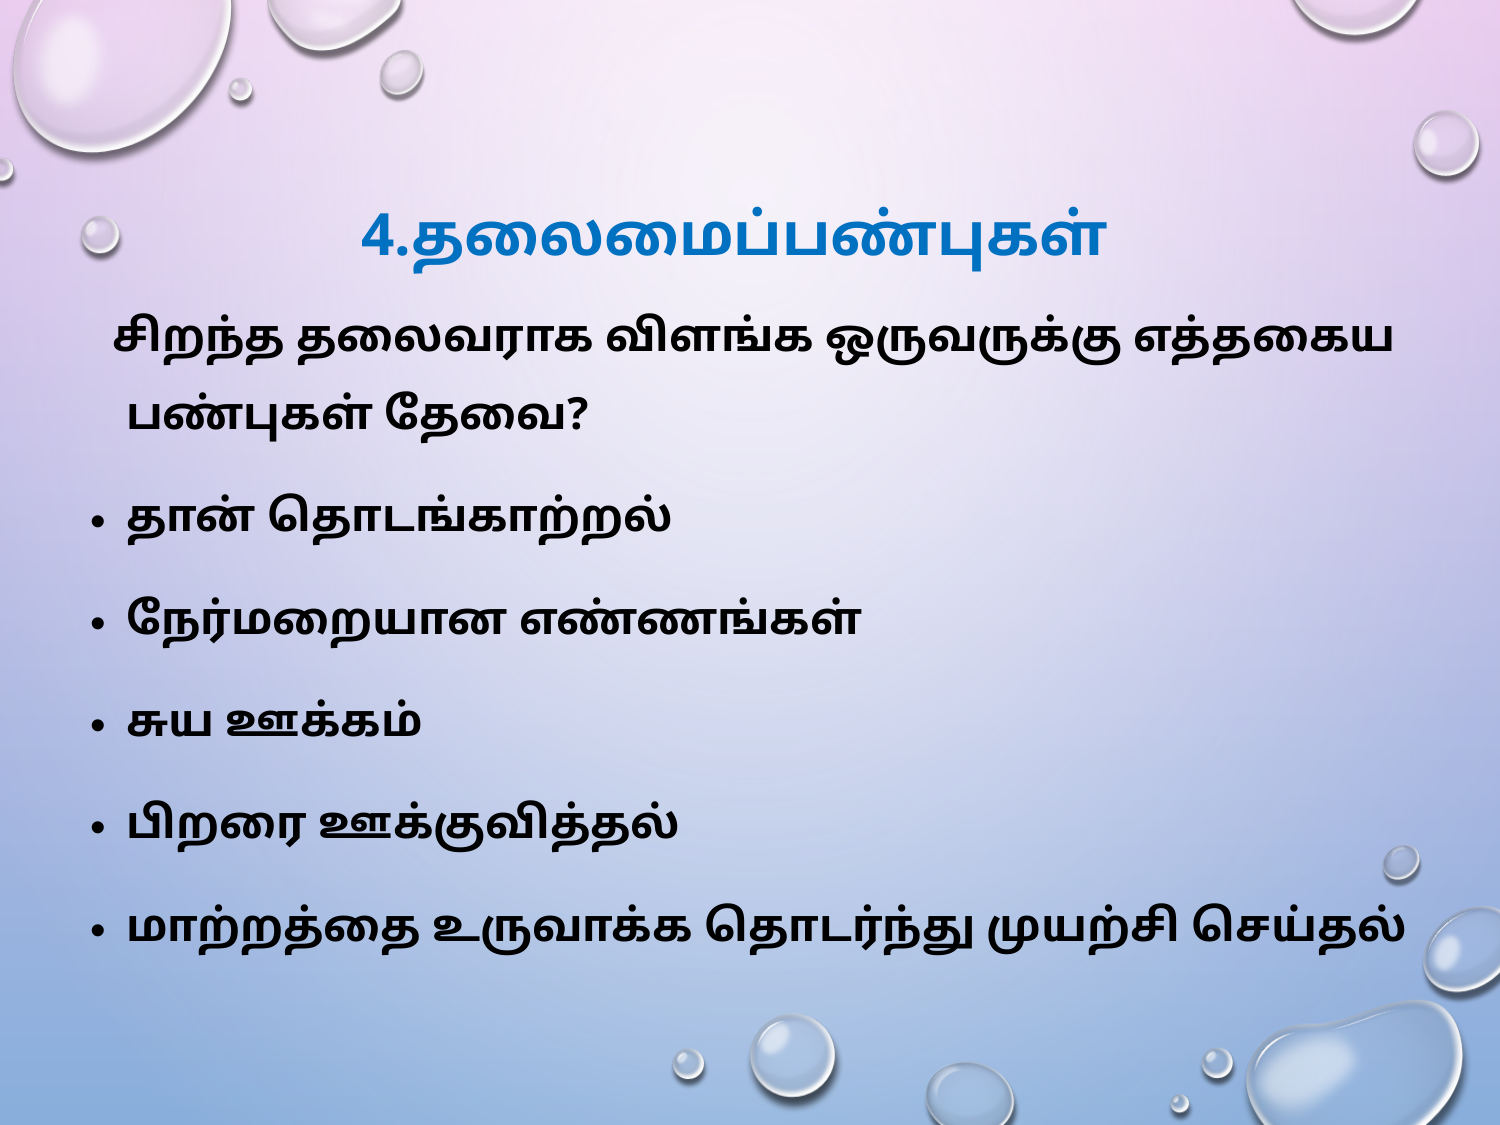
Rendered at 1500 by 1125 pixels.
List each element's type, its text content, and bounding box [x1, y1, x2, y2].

list சிறந்த தலைவராக விளங்க ஒருவருக்கு எத்தகைய பண்புகள் தேவை? தான் தொடங்காற்றல் நேர்மறையான எண்ணங்கள் சுய ஊக்கம் பிறரை ஊக்குவித்தல் மாற்றத்தை உருவாக்க தொடர்ந்து முயற்சி செய்தல் [75, 212, 1425, 1005]
picture [0, 0, 1500, 1125]
title 4.தலைமைப்பண்புகள் [112, 101, 1388, 212]
